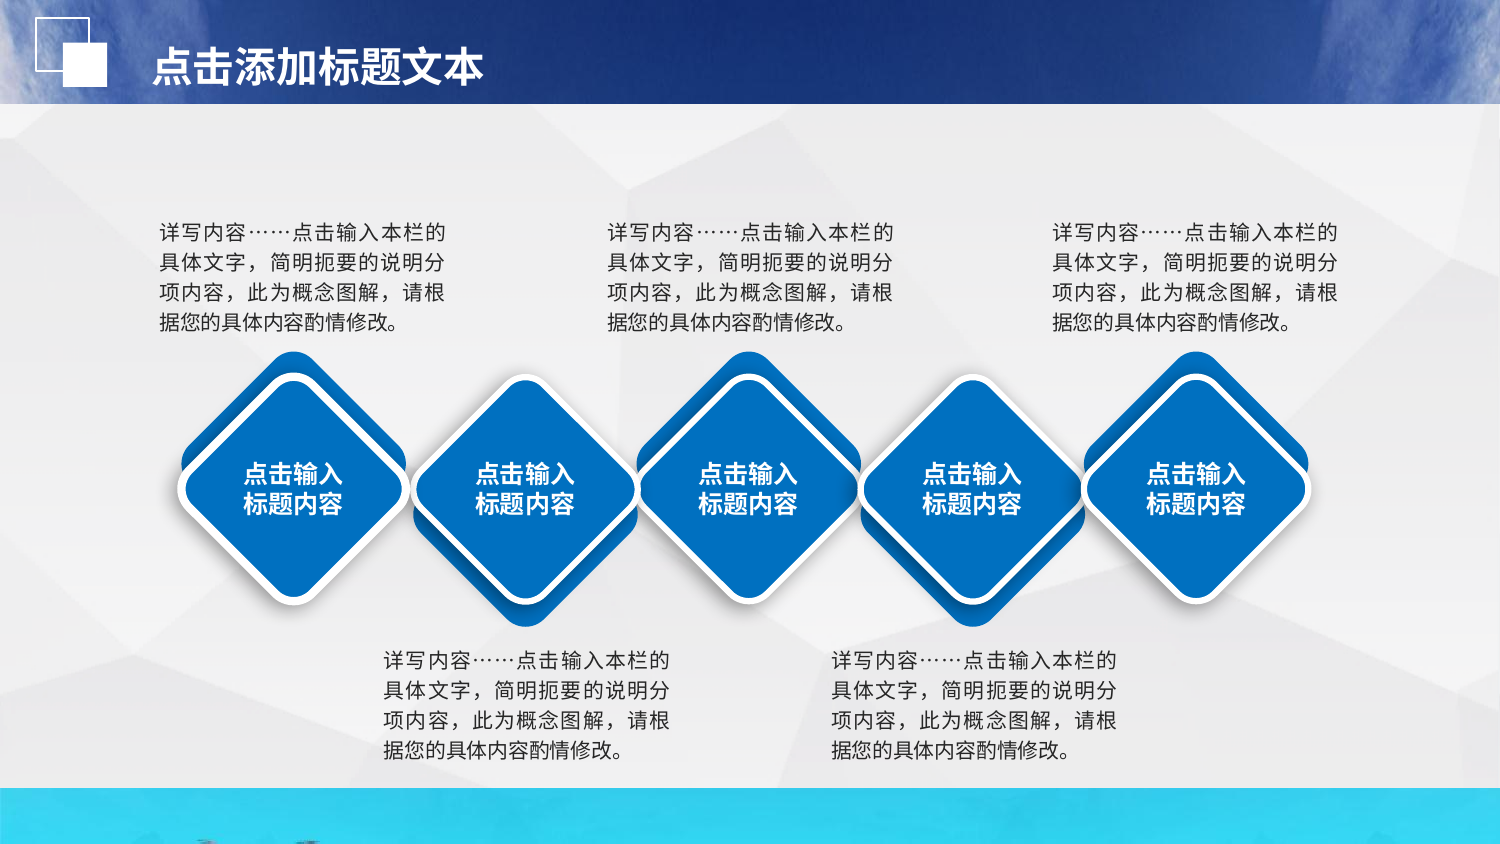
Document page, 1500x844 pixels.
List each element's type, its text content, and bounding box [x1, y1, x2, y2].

picture [0, 0, 1500, 844]
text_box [1108, 376, 1284, 577]
text_box 详写内容……点击输入本栏的具体文字，简明扼要的说明分项内容，此为概念图解，请根据您的具体内容酌情修改。 [159, 214, 446, 335]
text_box 详写内容……点击输入本栏的具体文字，简明扼要的说明分项内容，此为概念图解，请根据您的具体内容酌情修改。 [607, 214, 894, 335]
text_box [885, 402, 1061, 602]
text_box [438, 402, 613, 602]
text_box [661, 376, 837, 577]
text_box 详写内容……点击输入本栏的具体文字，简明扼要的说明分项内容，此为概念图解，请根据您的具体内容酌情修改。 [830, 643, 1118, 764]
text_box 点击添加标题文本 [136, 33, 501, 99]
text_box 详写内容……点击输入本栏的具体文字，简明扼要的说明分项内容，此为概念图解，请根据您的具体内容酌情修改。 [383, 643, 671, 764]
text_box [206, 376, 381, 577]
text_box 详写内容……点击输入本栏的具体文字，简明扼要的说明分项内容，此为概念图解，请根据您的具体内容酌情修改。 [1052, 214, 1339, 335]
